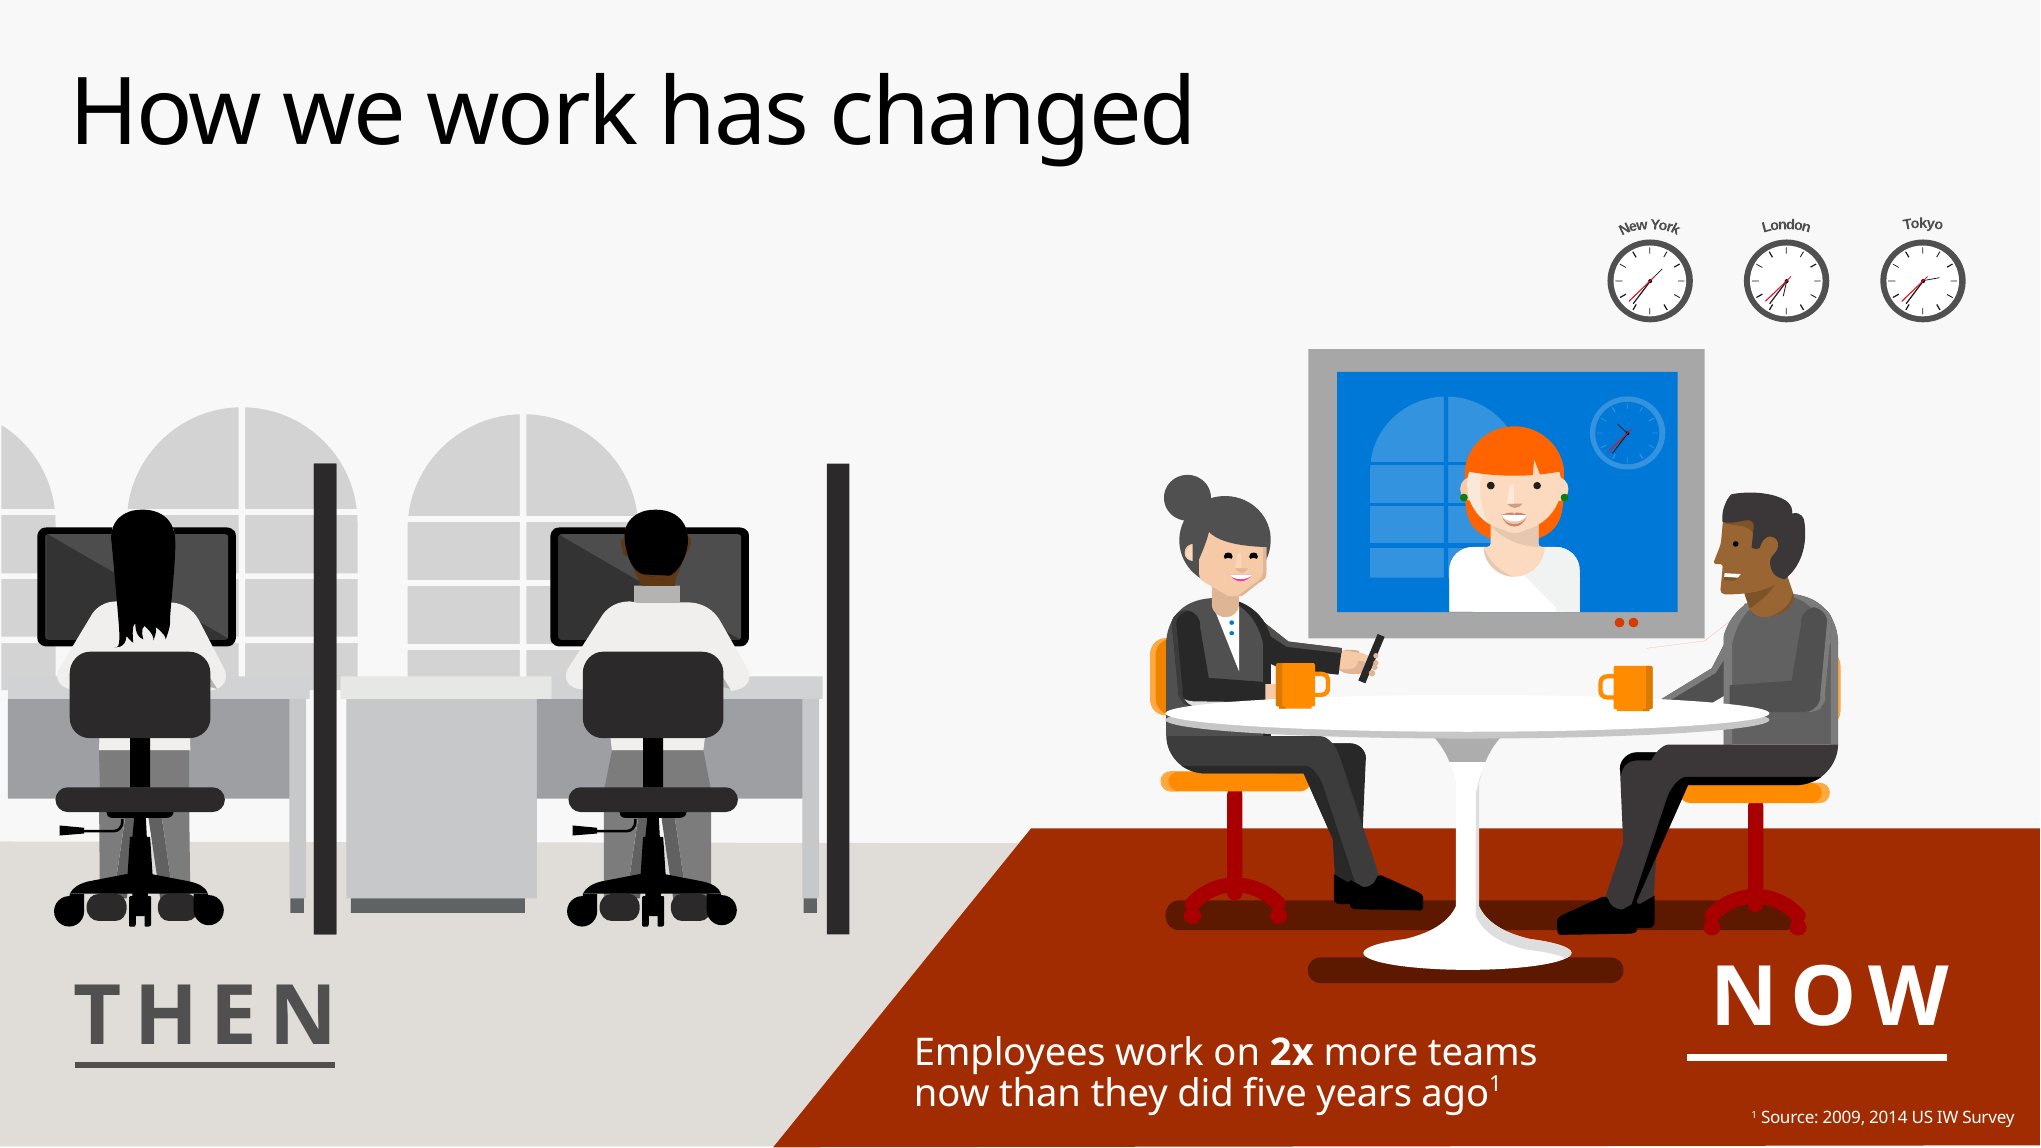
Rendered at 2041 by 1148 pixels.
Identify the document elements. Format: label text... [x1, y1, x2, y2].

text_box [0, 276, 772, 1147]
title How we work has changed [45, 49, 1996, 200]
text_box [772, 223, 2041, 1148]
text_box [899, 1025, 2028, 1137]
